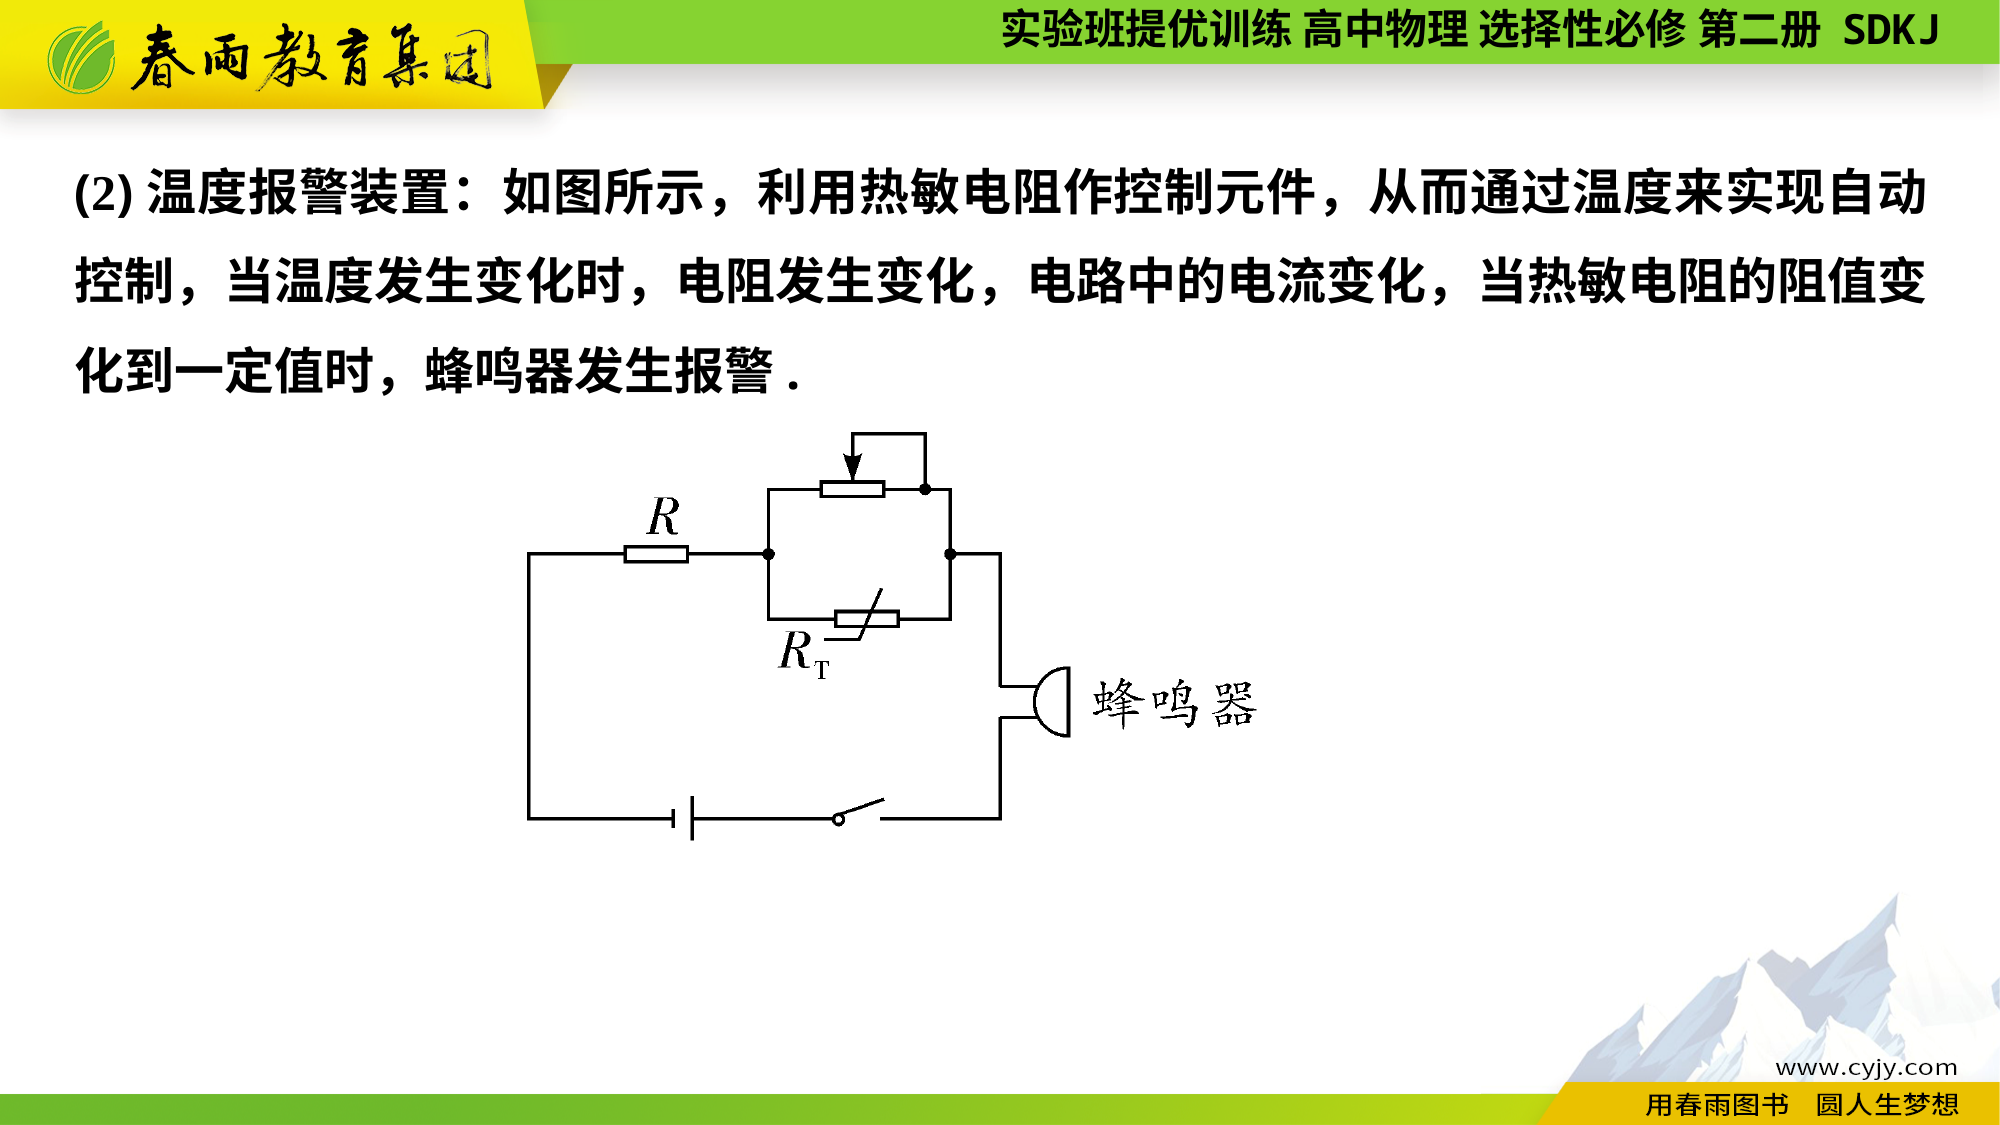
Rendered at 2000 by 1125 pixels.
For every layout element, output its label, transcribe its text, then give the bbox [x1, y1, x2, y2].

picture [0, 0, 2000, 1125]
list (2)温度报警装置：如图所示，利用热敏电阻作控制元件，从而通过温度来实现自动控制，当温度发生变化时，电阻发生变化，电路中的电流变化，当热敏电阻的阻值变化到一定值时，蜂鸣器发生报警. [59, 122, 1944, 399]
